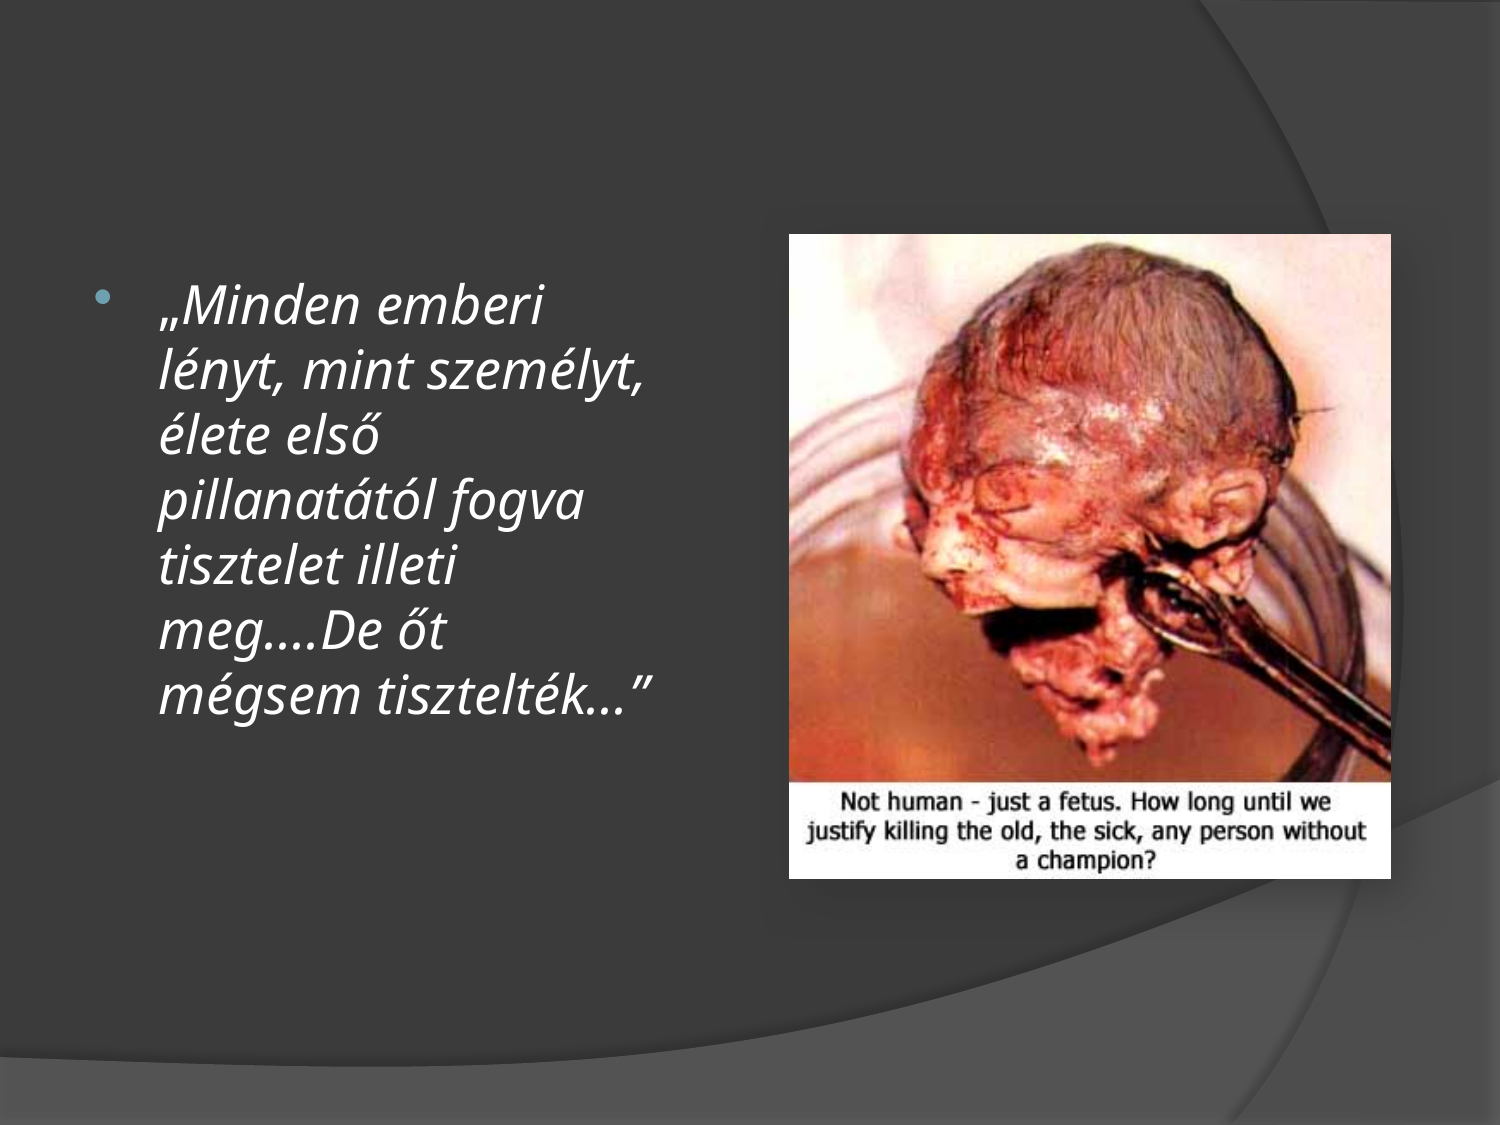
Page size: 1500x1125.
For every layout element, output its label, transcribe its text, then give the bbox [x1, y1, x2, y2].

picture [788, 234, 1391, 880]
list „Minden emberi lényt, mint személyt, élete első pillanatától fogva tisztelet illeti meg....De őt mégsem tisztelték...” [75, 262, 675, 1005]
